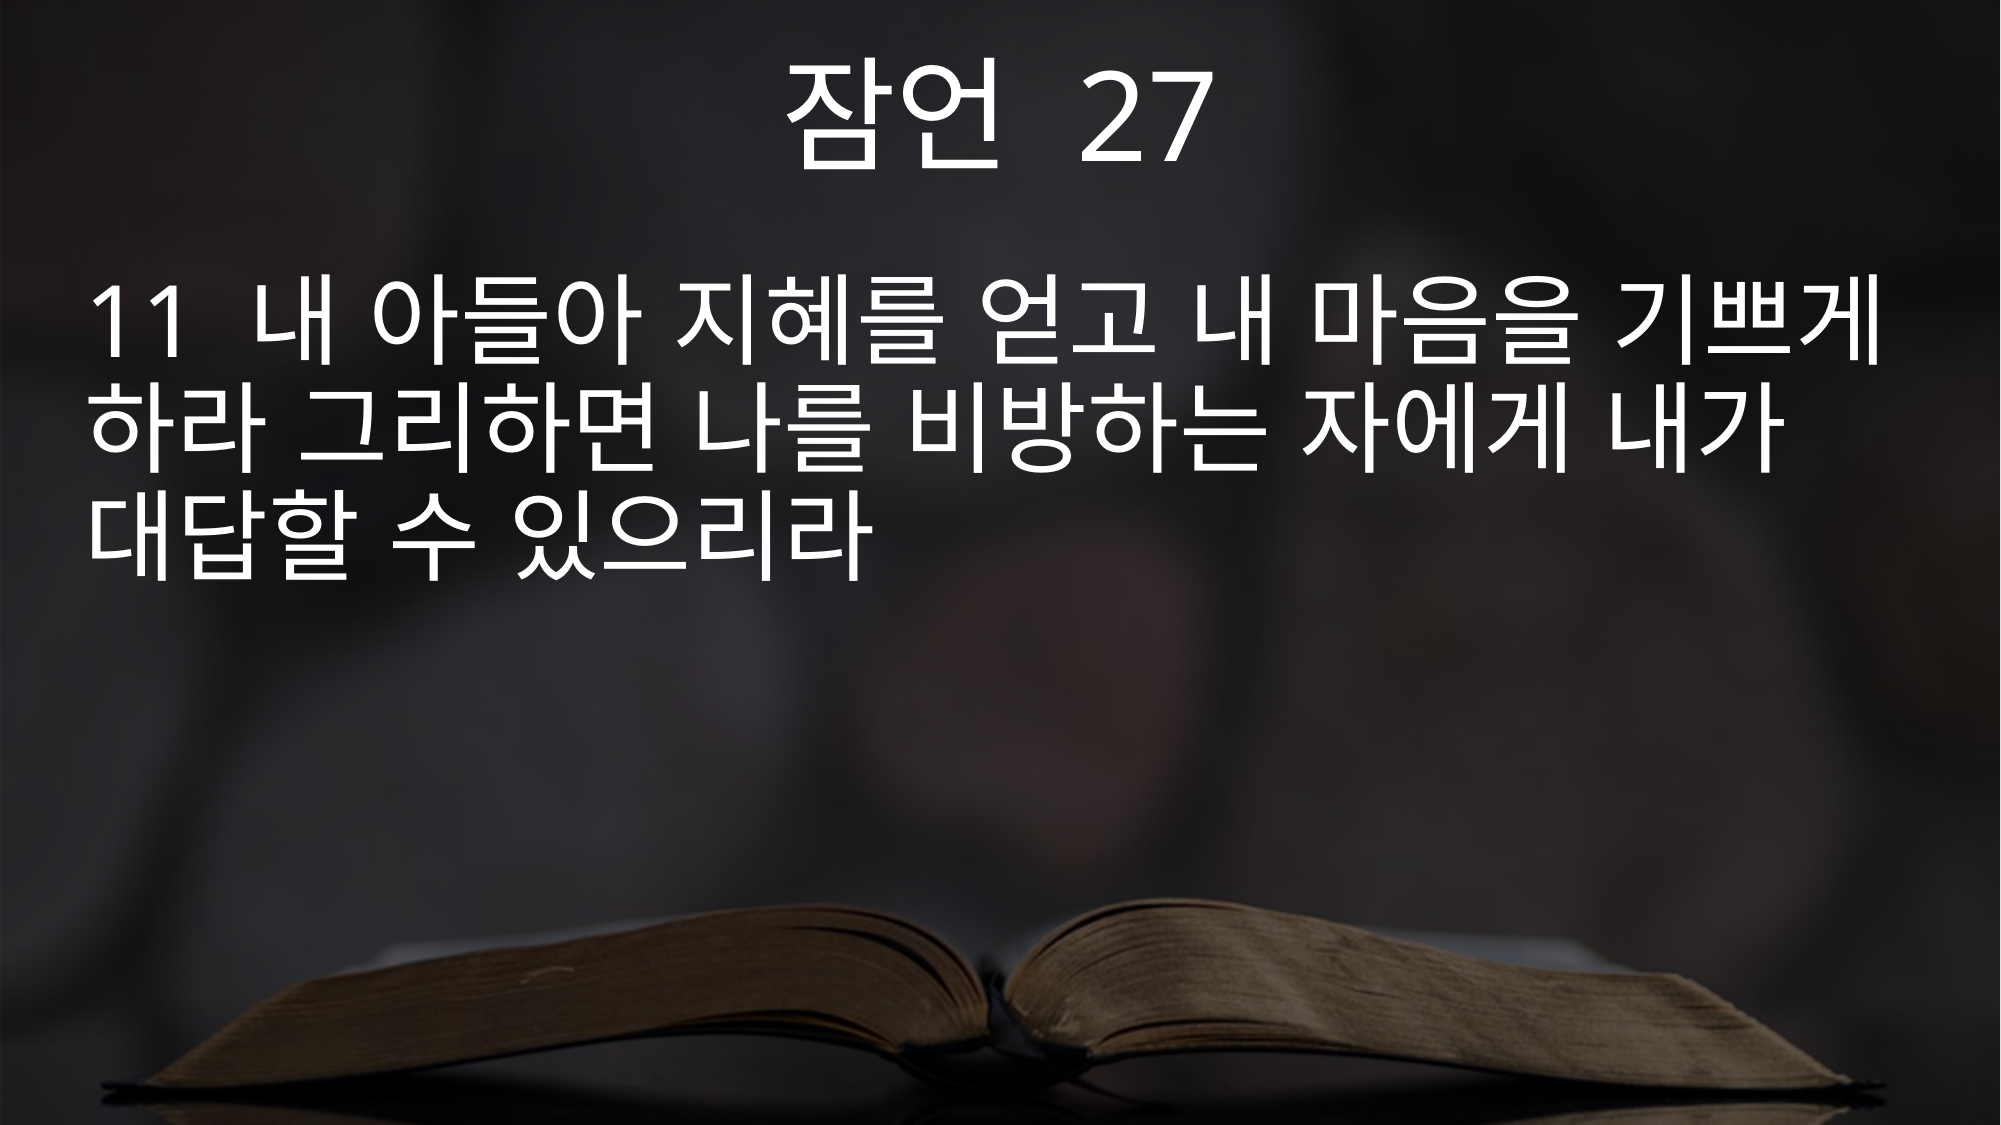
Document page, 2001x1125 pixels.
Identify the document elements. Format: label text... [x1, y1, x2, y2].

footer 잠언 27 [0, 32, 2000, 192]
list 11 내 아들아 지혜를 얻고 내 마음을 기쁘게 하라 그리하면 나를 비방하는 자에게 내가 대답할 수 있으리라 [69, 263, 1953, 423]
picture [0, 0, 2001, 1125]
